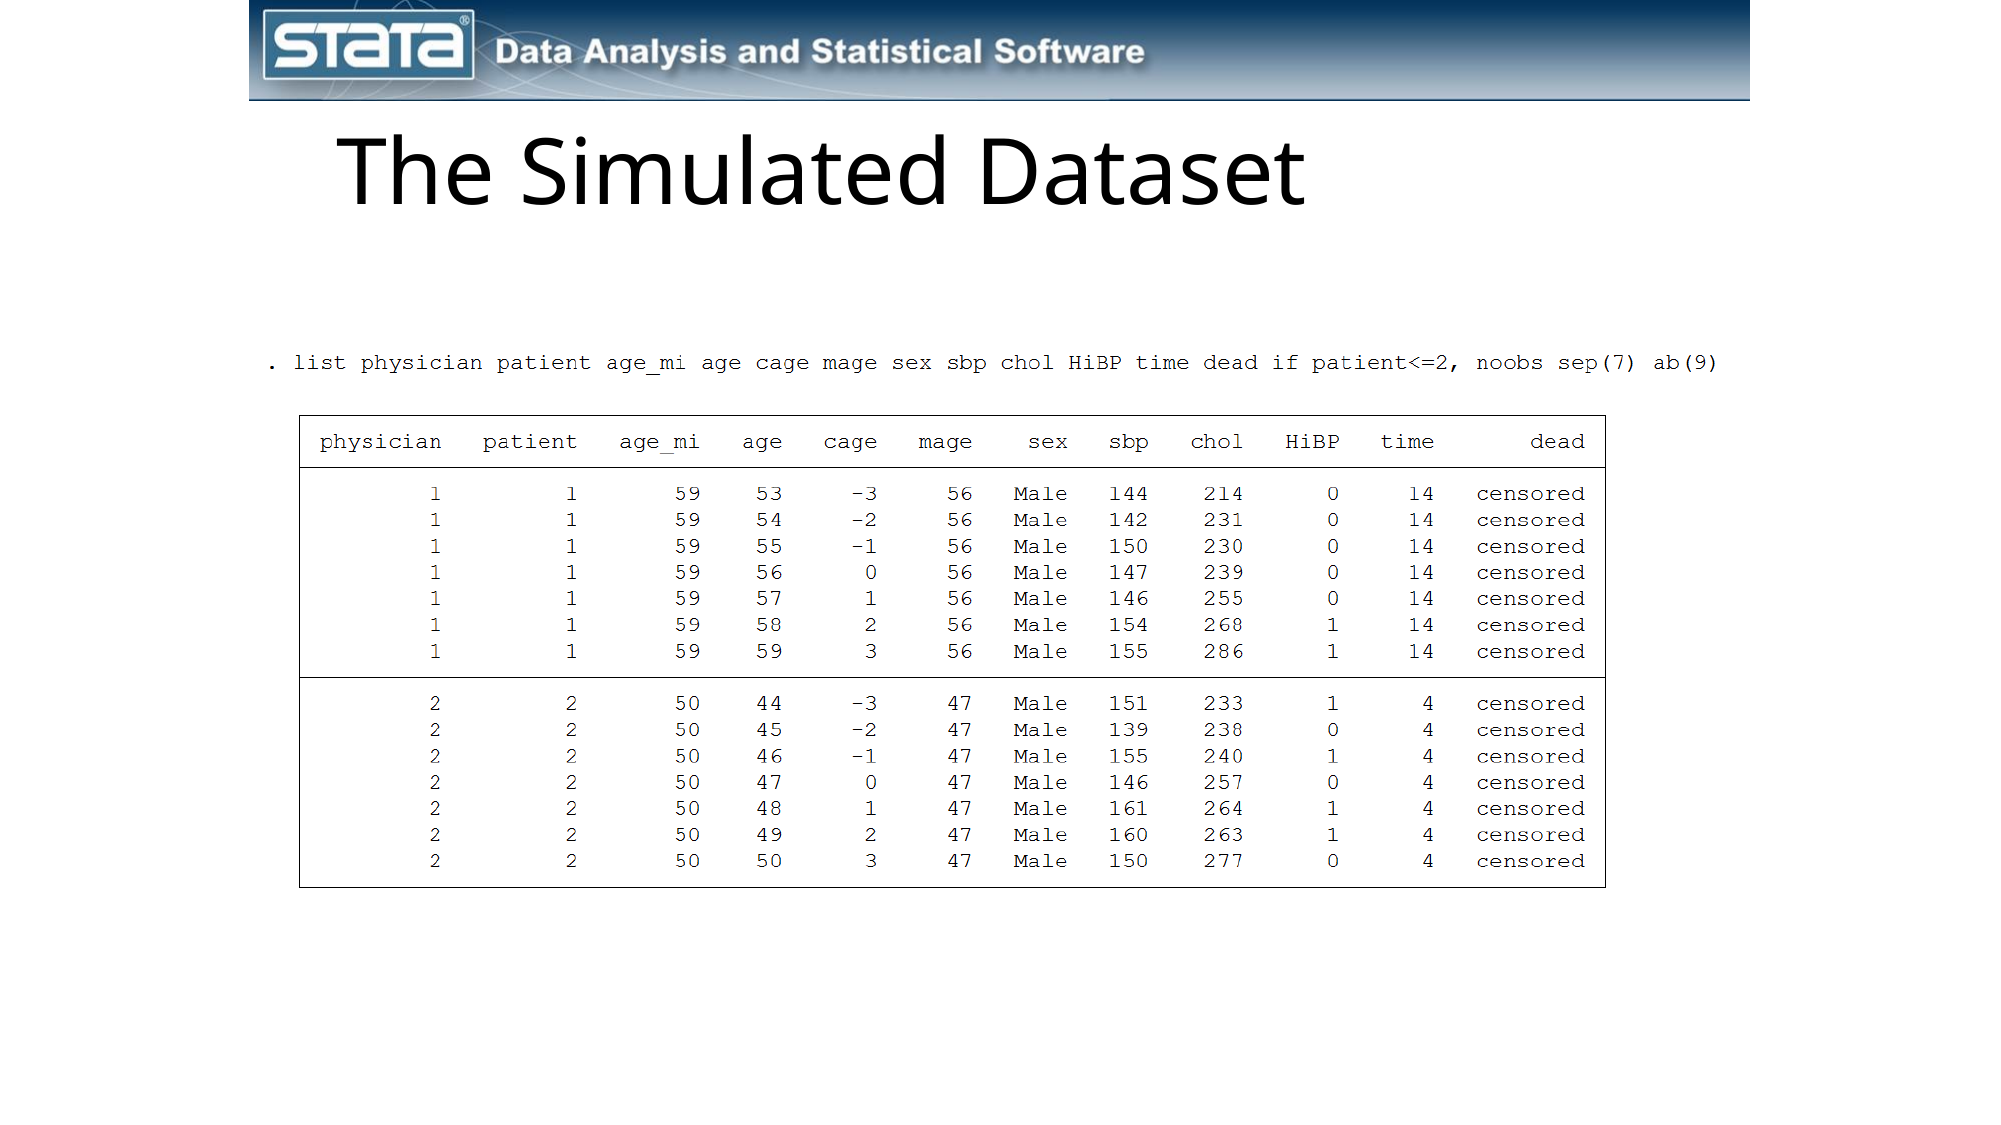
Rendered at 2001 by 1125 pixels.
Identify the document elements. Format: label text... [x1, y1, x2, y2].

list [262, 350, 1727, 901]
title The Simulated Dataset [321, 101, 1671, 250]
picture [249, 0, 1750, 101]
